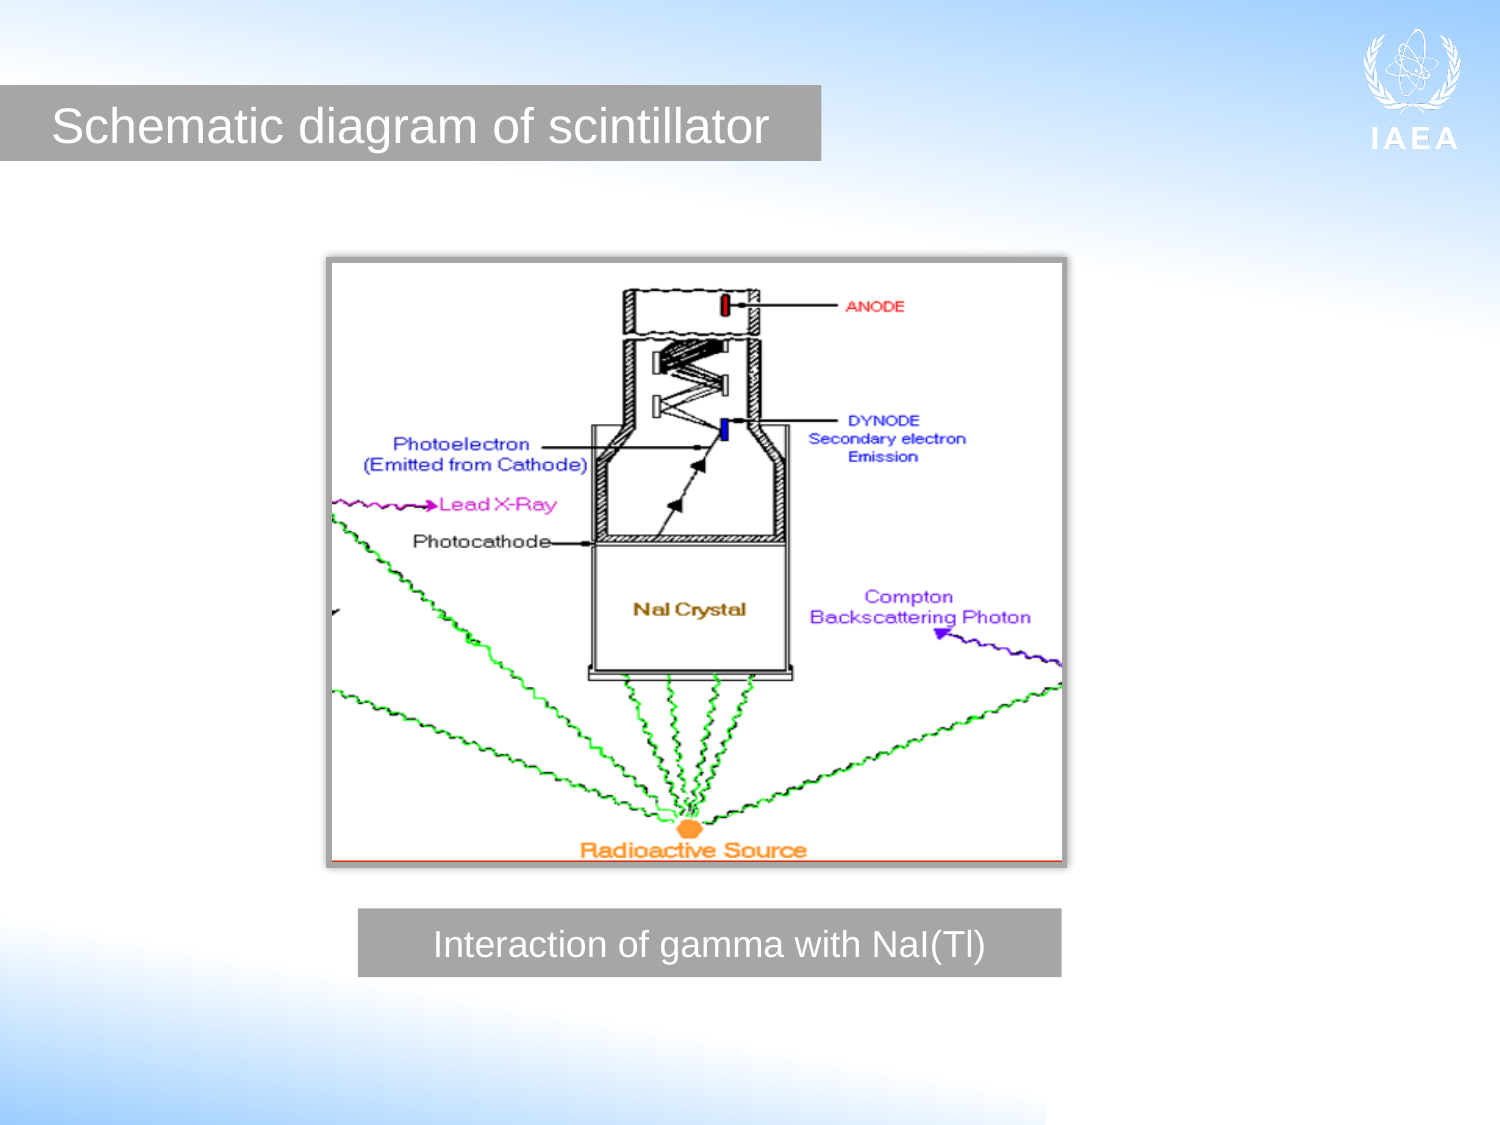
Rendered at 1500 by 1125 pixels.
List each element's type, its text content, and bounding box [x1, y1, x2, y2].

text_box Interaction of gamma with NaI(Tl) [356, 906, 1064, 979]
text_box Schematic diagram of scintillator [0, 83, 824, 163]
picture [1363, 29, 1461, 149]
picture [331, 262, 1062, 863]
